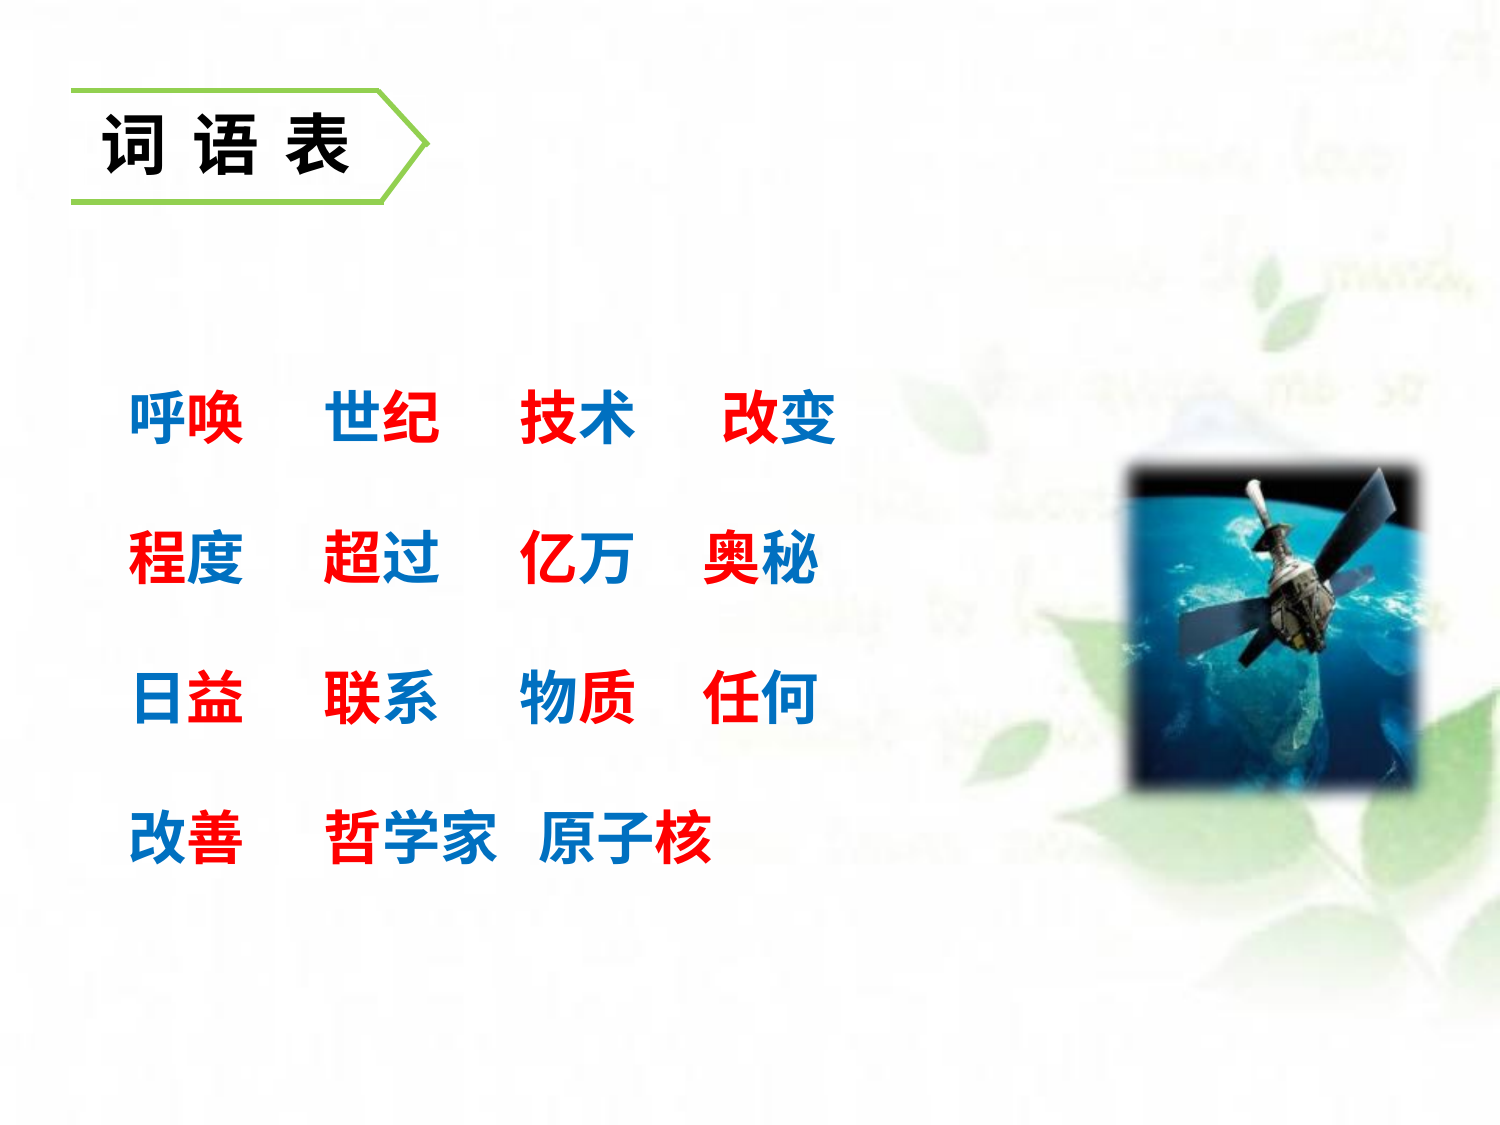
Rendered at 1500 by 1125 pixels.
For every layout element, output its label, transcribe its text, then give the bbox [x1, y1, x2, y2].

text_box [70, 90, 429, 273]
text_box 呼唤 世纪 技术 改变 程度 超过 亿万 奥秘 日益 联系 物质 任何 改善 哲学家 原子核 [113, 304, 1065, 1019]
picture [0, 0, 1500, 1125]
